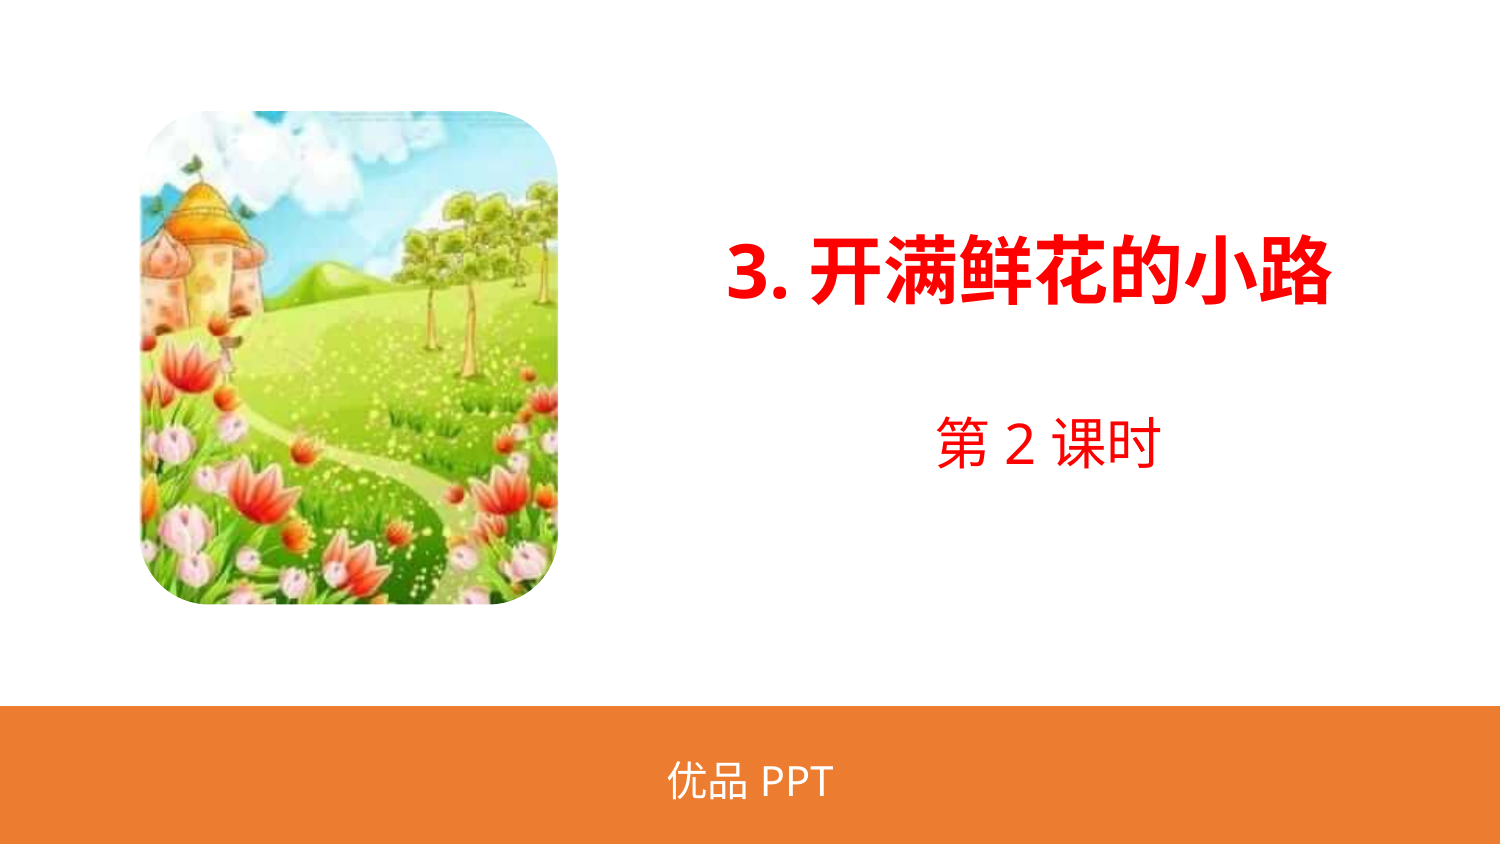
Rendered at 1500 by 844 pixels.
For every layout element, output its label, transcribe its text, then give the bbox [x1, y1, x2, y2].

picture [0, 706, 1500, 844]
text_box 第2课时 [912, 410, 1174, 459]
text_box 3.开满鲜花的小路 [715, 228, 1371, 343]
picture [139, 111, 559, 605]
